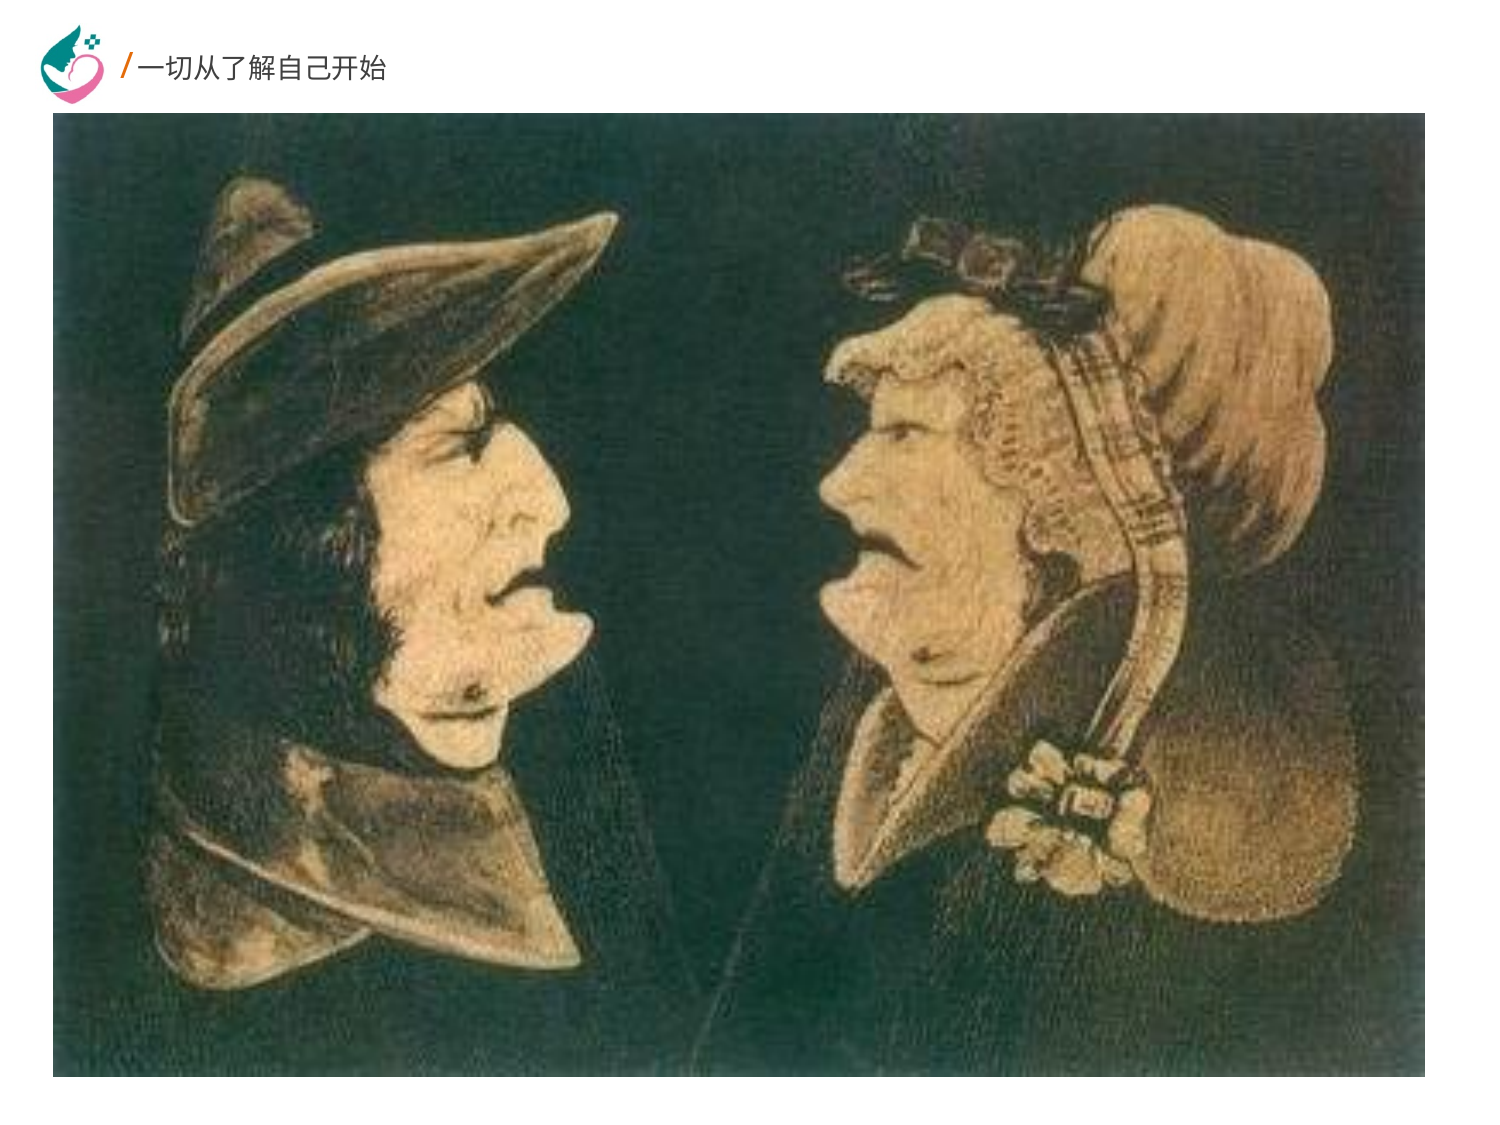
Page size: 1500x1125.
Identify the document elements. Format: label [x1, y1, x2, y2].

list [52, 113, 1425, 1078]
picture [35, 23, 111, 106]
